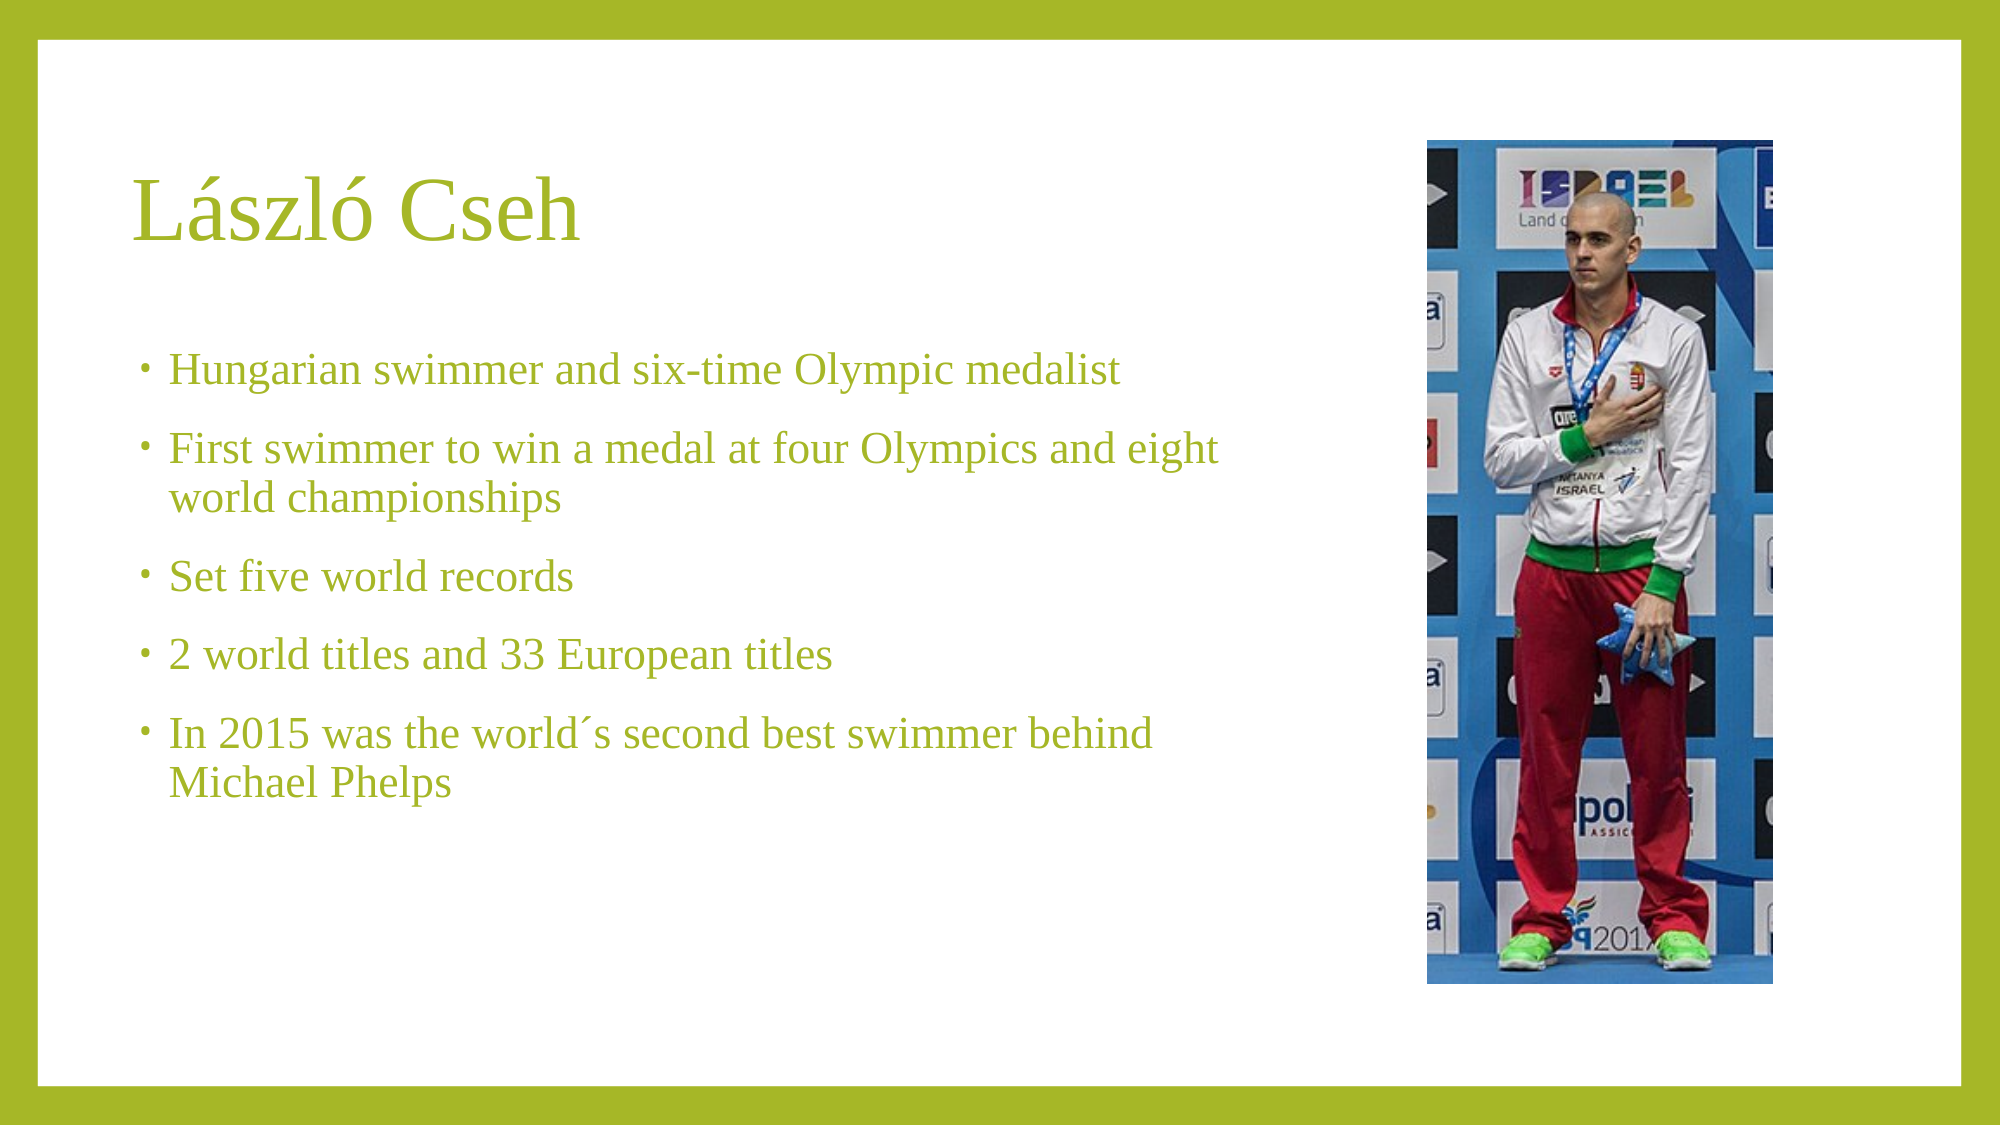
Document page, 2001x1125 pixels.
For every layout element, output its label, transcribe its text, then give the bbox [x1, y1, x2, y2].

list Hungarian swimmer and six-time Olympic medalist First swimmer to win a medal at four Olympics and eight world championships Set five world records 2 world titles and 33 European titles In 2015 was the world´s second best swimmer behind Michael Phelps [115, 337, 1264, 1000]
text_box [36, 38, 1963, 1088]
picture [1426, 140, 1774, 985]
title László Cseh [115, 99, 1264, 323]
